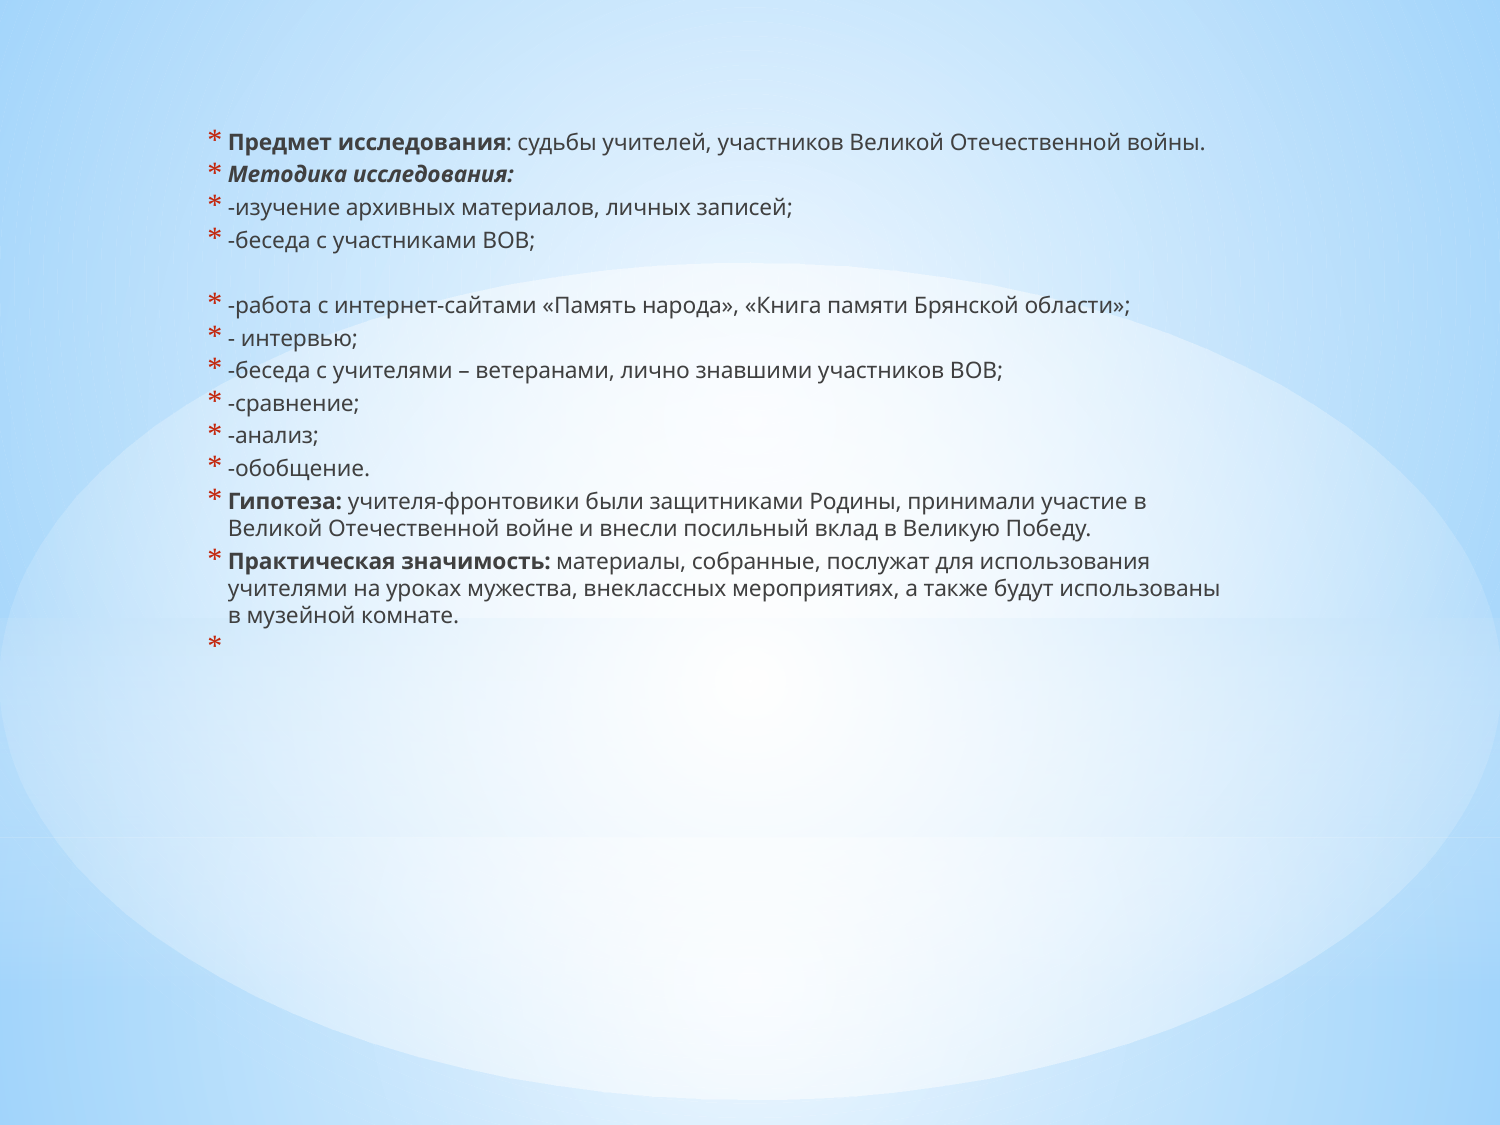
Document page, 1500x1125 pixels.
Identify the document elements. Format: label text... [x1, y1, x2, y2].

list Предмет исследования: судьбы учителей, участников Великой Отечественной войны. Методика исследования: -изучение архивных материалов, личных записей; -беседа с участниками ВОВ; -работа с интернет-сайтами «Память народа», «Книга памяти Брянской области»; - интервью; -беседа с учителями – ветеранами, лично знавшими участников ВОВ; -сравнение; -анализ; -обобщение. Гипотеза: учителя-фронтовики были защитниками Родины, принимали участие в Великой Отечественной войне и внесли посильный вклад в Великую Победу. Практическая значимость: материалы, собранные, послужат для использования учителями на уроках мужества, внеклассных мероприятиях, а также будут использованы в музейной комнате. [187, 120, 1238, 690]
